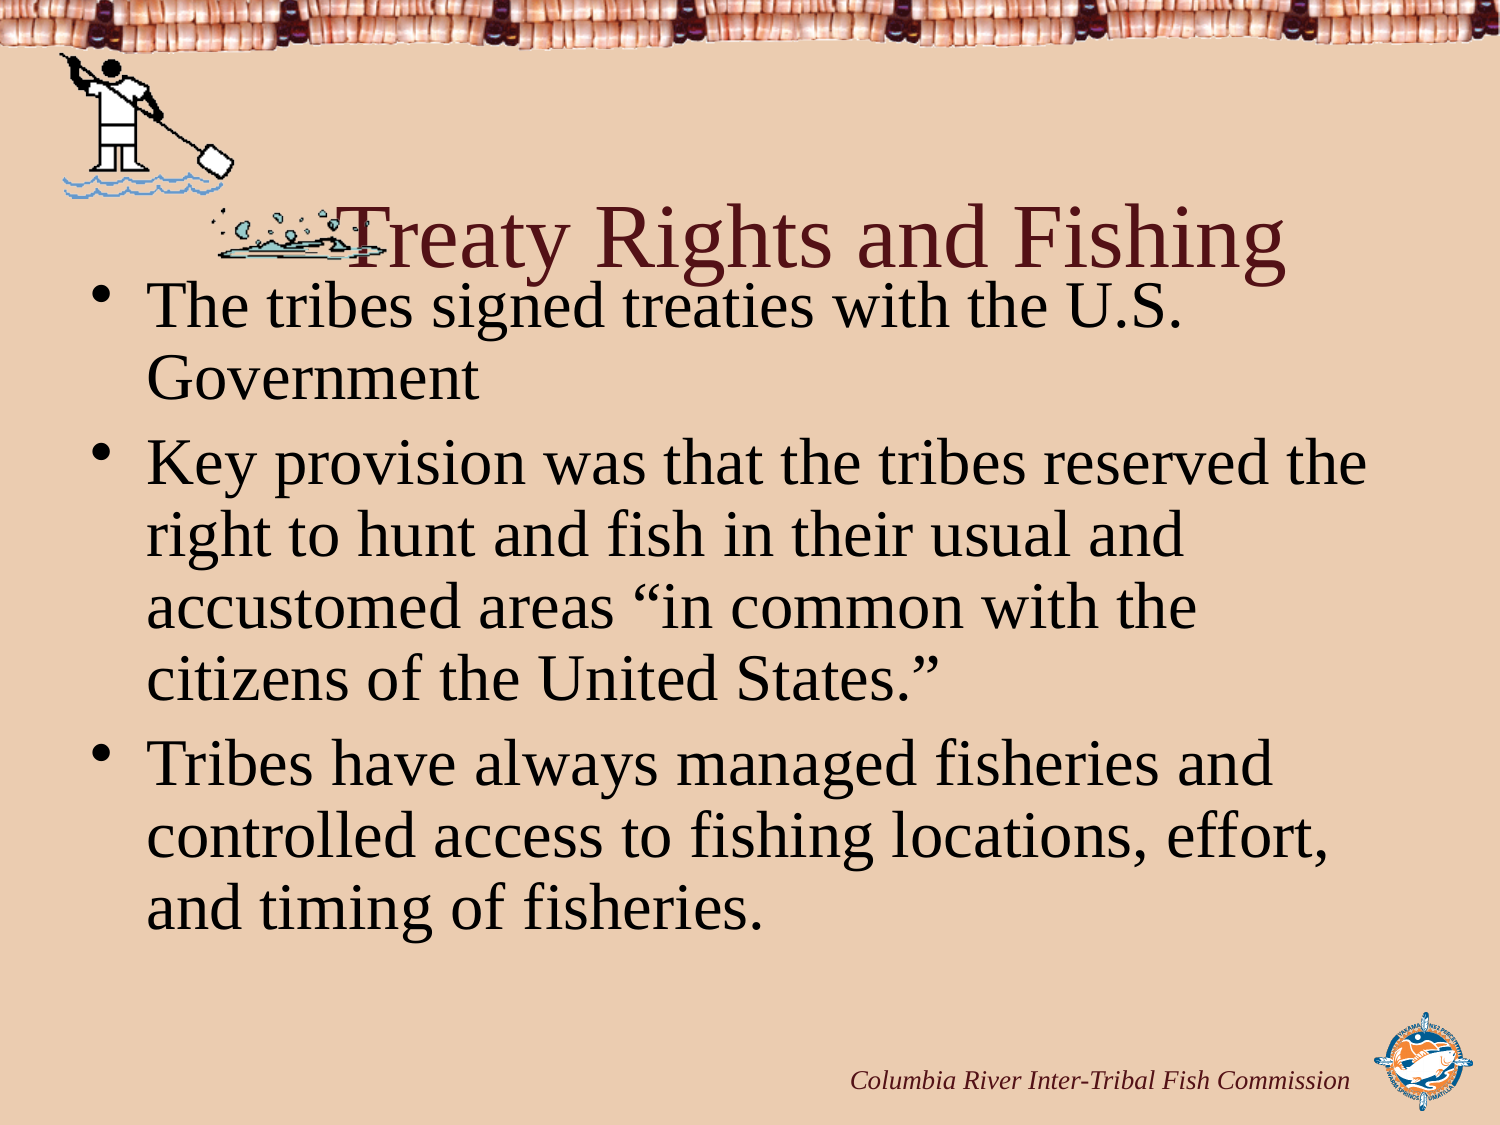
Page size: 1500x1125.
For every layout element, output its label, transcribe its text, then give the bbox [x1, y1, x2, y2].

picture [1374, 1012, 1473, 1111]
picture [0, 0, 1500, 268]
title Treaty Rights and Fishing [504, 137, 1450, 325]
list The tribes signed treaties with the U.S. Government Key provision was that the tribes reserved the right to hunt and fish in their usual and accustomed areas “in common with the citizens of the United States.” Tribes have always managed fisheries and controlled access to fishing locations, effort, and timing of fisheries. [75, 262, 1425, 1005]
